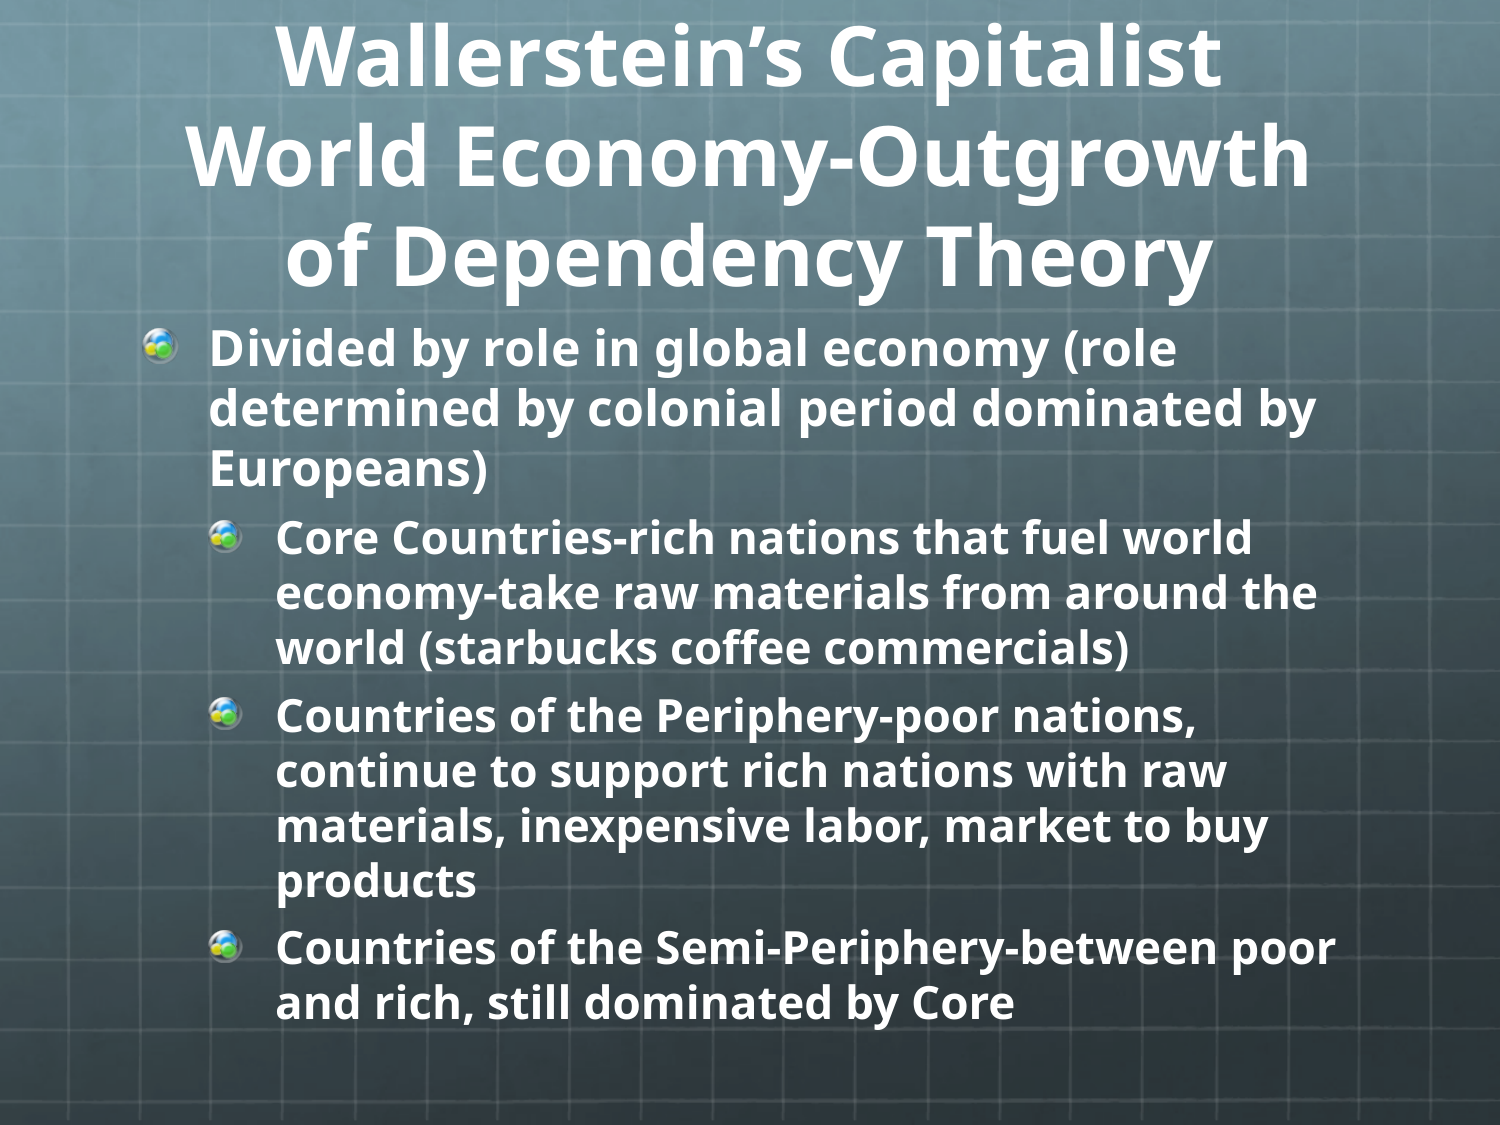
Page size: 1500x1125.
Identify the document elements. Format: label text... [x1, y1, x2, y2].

picture [0, 0, 1500, 1125]
list Divided by role in global economy (role determined by colonial period dominated by Europeans) Core Countries-rich nations that fuel world economy-take raw materials from around the world (starbucks coffee commercials) Countries of the Periphery-poor nations, continue to support rich nations with raw materials, inexpensive labor, market to buy products Countries of the Semi-Periphery-between poor and rich, still dominated by Core [127, 308, 1372, 958]
title Wallerstein’s Capitalist World Economy-Outgrowth of Dependency Theory [127, 17, 1372, 289]
